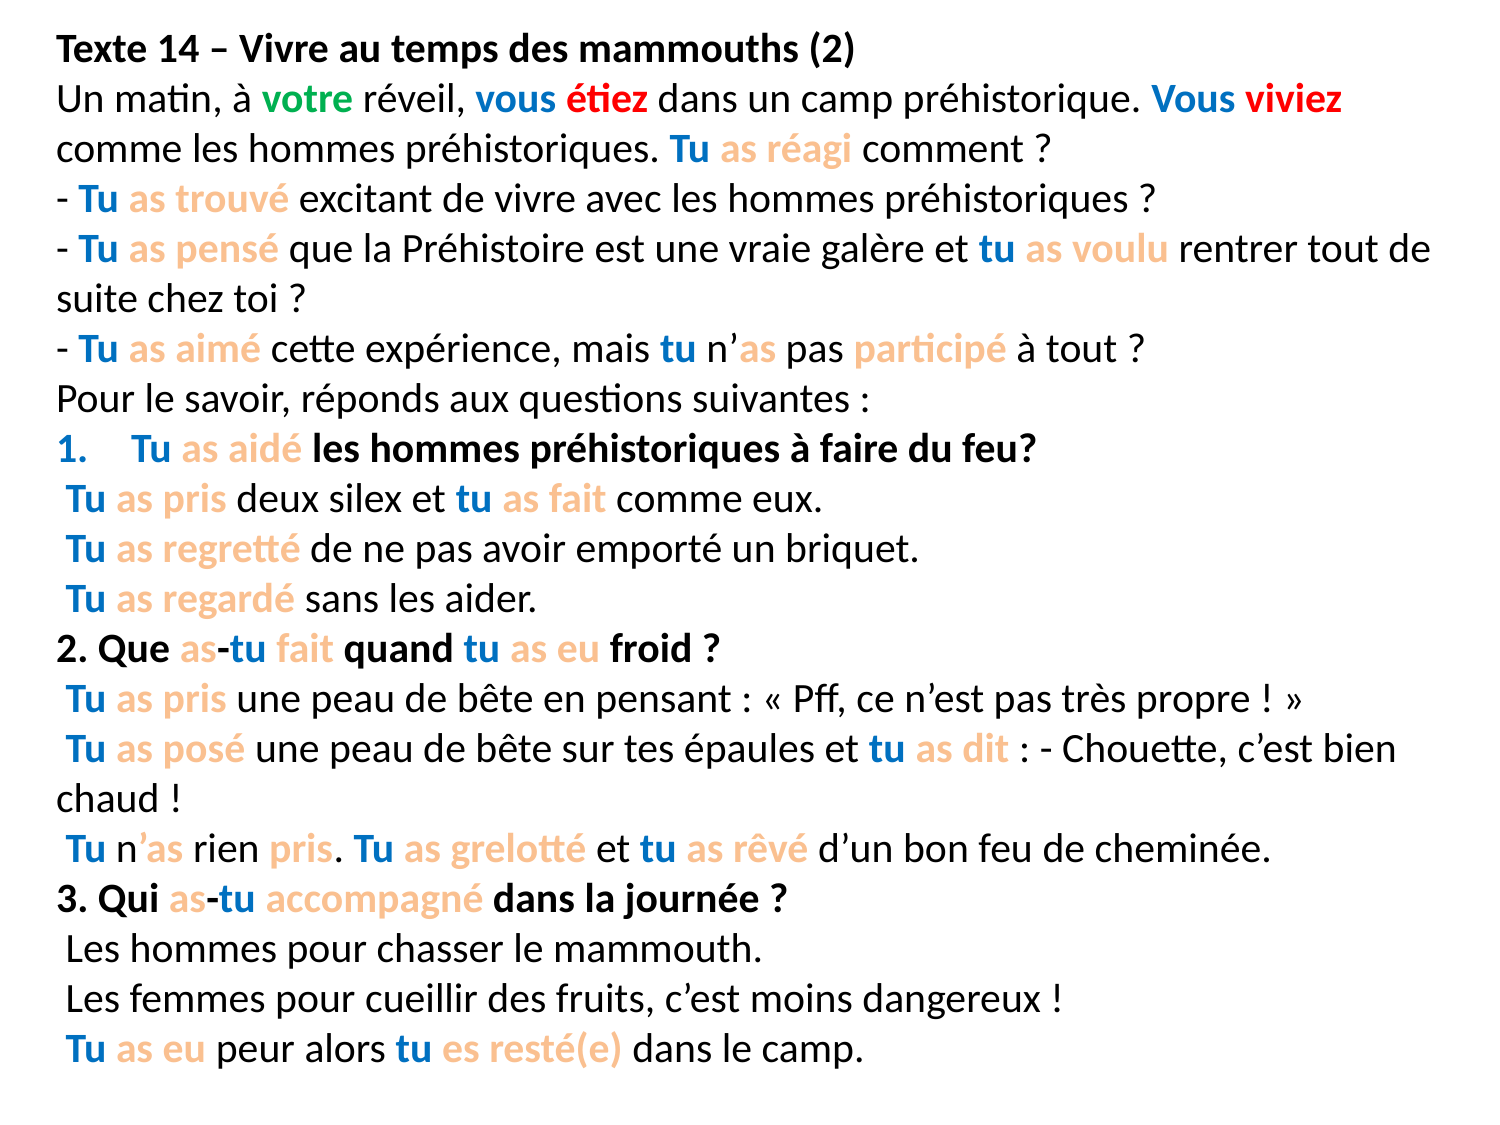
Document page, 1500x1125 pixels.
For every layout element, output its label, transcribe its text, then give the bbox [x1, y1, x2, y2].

text_box Texte 14 – Vivre au temps des mammouths (2) Un matin, à votre réveil, vous étiez dans un camp préhistorique. Vous viviez comme les hommes préhistoriques. Tu as réagi comment ? - Tu as trouvé excitant de vivre avec les hommes préhistoriques ? - Tu as pensé que la Préhistoire est une vraie galère et tu as voulu rentrer tout de suite chez toi ? - Tu as aimé cette expérience, mais tu n’as pas participé à tout ? Pour le savoir, réponds aux questions suivantes : Tu as aidé les hommes préhistoriques à faire du feu? Tu as pris deux silex et tu as fait comme eux. Tu as regretté de ne pas avoir emporté un briquet. Tu as regardé sans les aider. 2. Que as-tu fait quand tu as eu froid ? Tu as pris une peau de bête en pensant : « Pff, ce n’est pas très propre ! » Tu as posé une peau de bête sur tes épaules et tu as dit : - Chouette, c’est bien chaud ! Tu n’as rien pris. Tu as grelotté et tu as rêvé d’un bon feu de cheminée. 3. Qui as-tu accompagné dans la journée ? Les hommes pour chasser le mammouth. Les femmes pour cueillir des fruits, c’est moins dangereux ! Tu as eu peur alors tu es resté(e) dans le camp. [41, 13, 1471, 1079]
